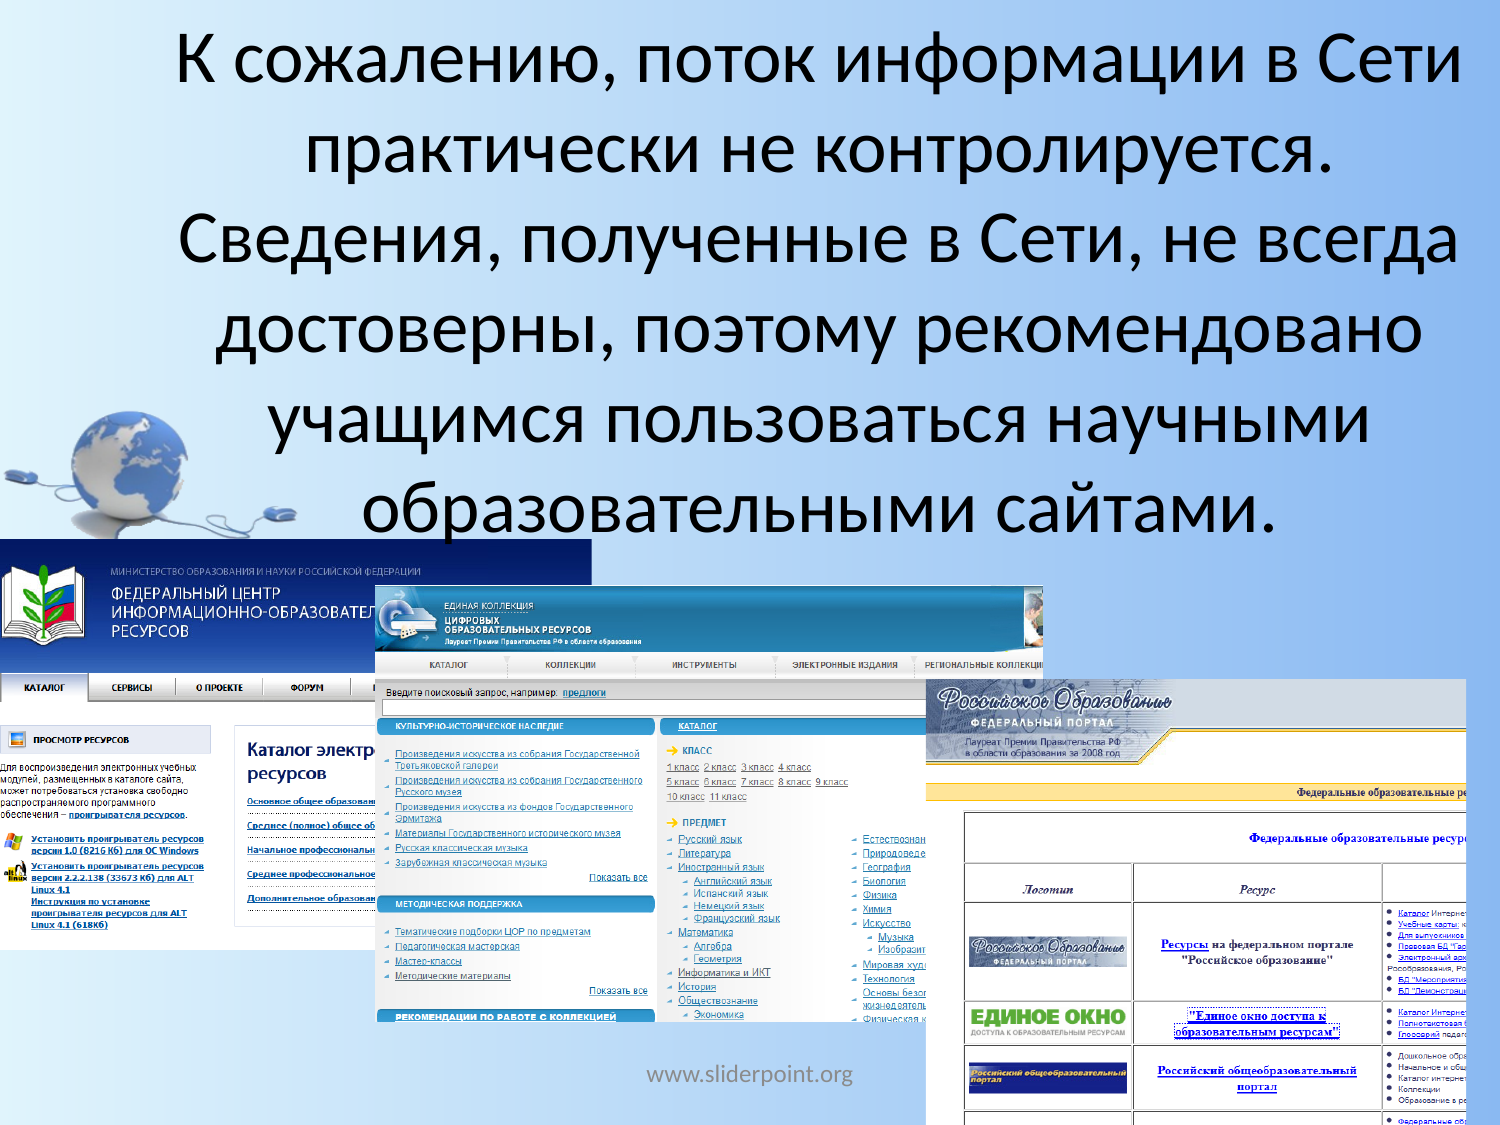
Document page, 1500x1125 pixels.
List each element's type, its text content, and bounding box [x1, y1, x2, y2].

footer www.sliderpoint.org [512, 1042, 920, 1103]
picture [0, 0, 1500, 1125]
text_box К сожалению, поток информации в Сети практически не контролируется. Сведения, полученные в Сети, не всегда достоверны, поэтому рекомендовано учащимся пользоваться научными образовательными сайтами. [140, 0, 1500, 555]
